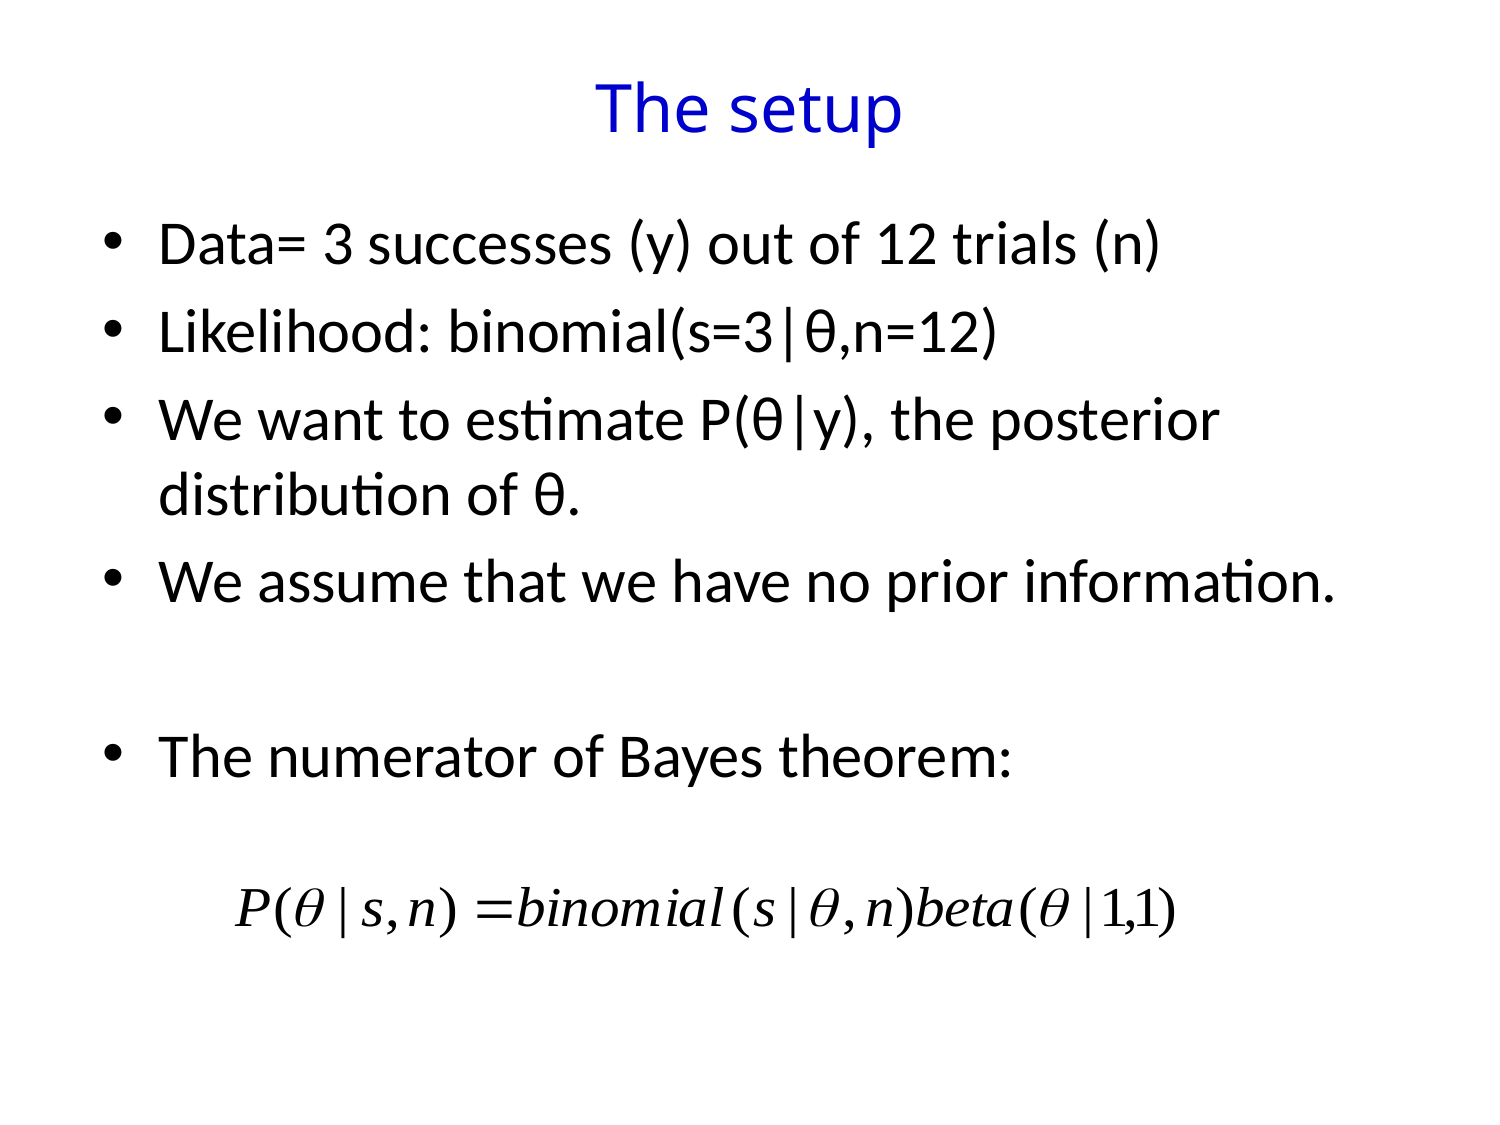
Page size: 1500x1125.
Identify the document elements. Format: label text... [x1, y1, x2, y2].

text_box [224, 874, 1188, 951]
title The setup [75, 12, 1425, 200]
list Data= 3 successes (y) out of 12 trials (n) Likelihood: binomial(s=3|θ,n=12) We want to estimate P(θ|y), the posterior distribution of θ. We assume that we have no prior information. The numerator of Bayes theorem: [87, 195, 1438, 938]
